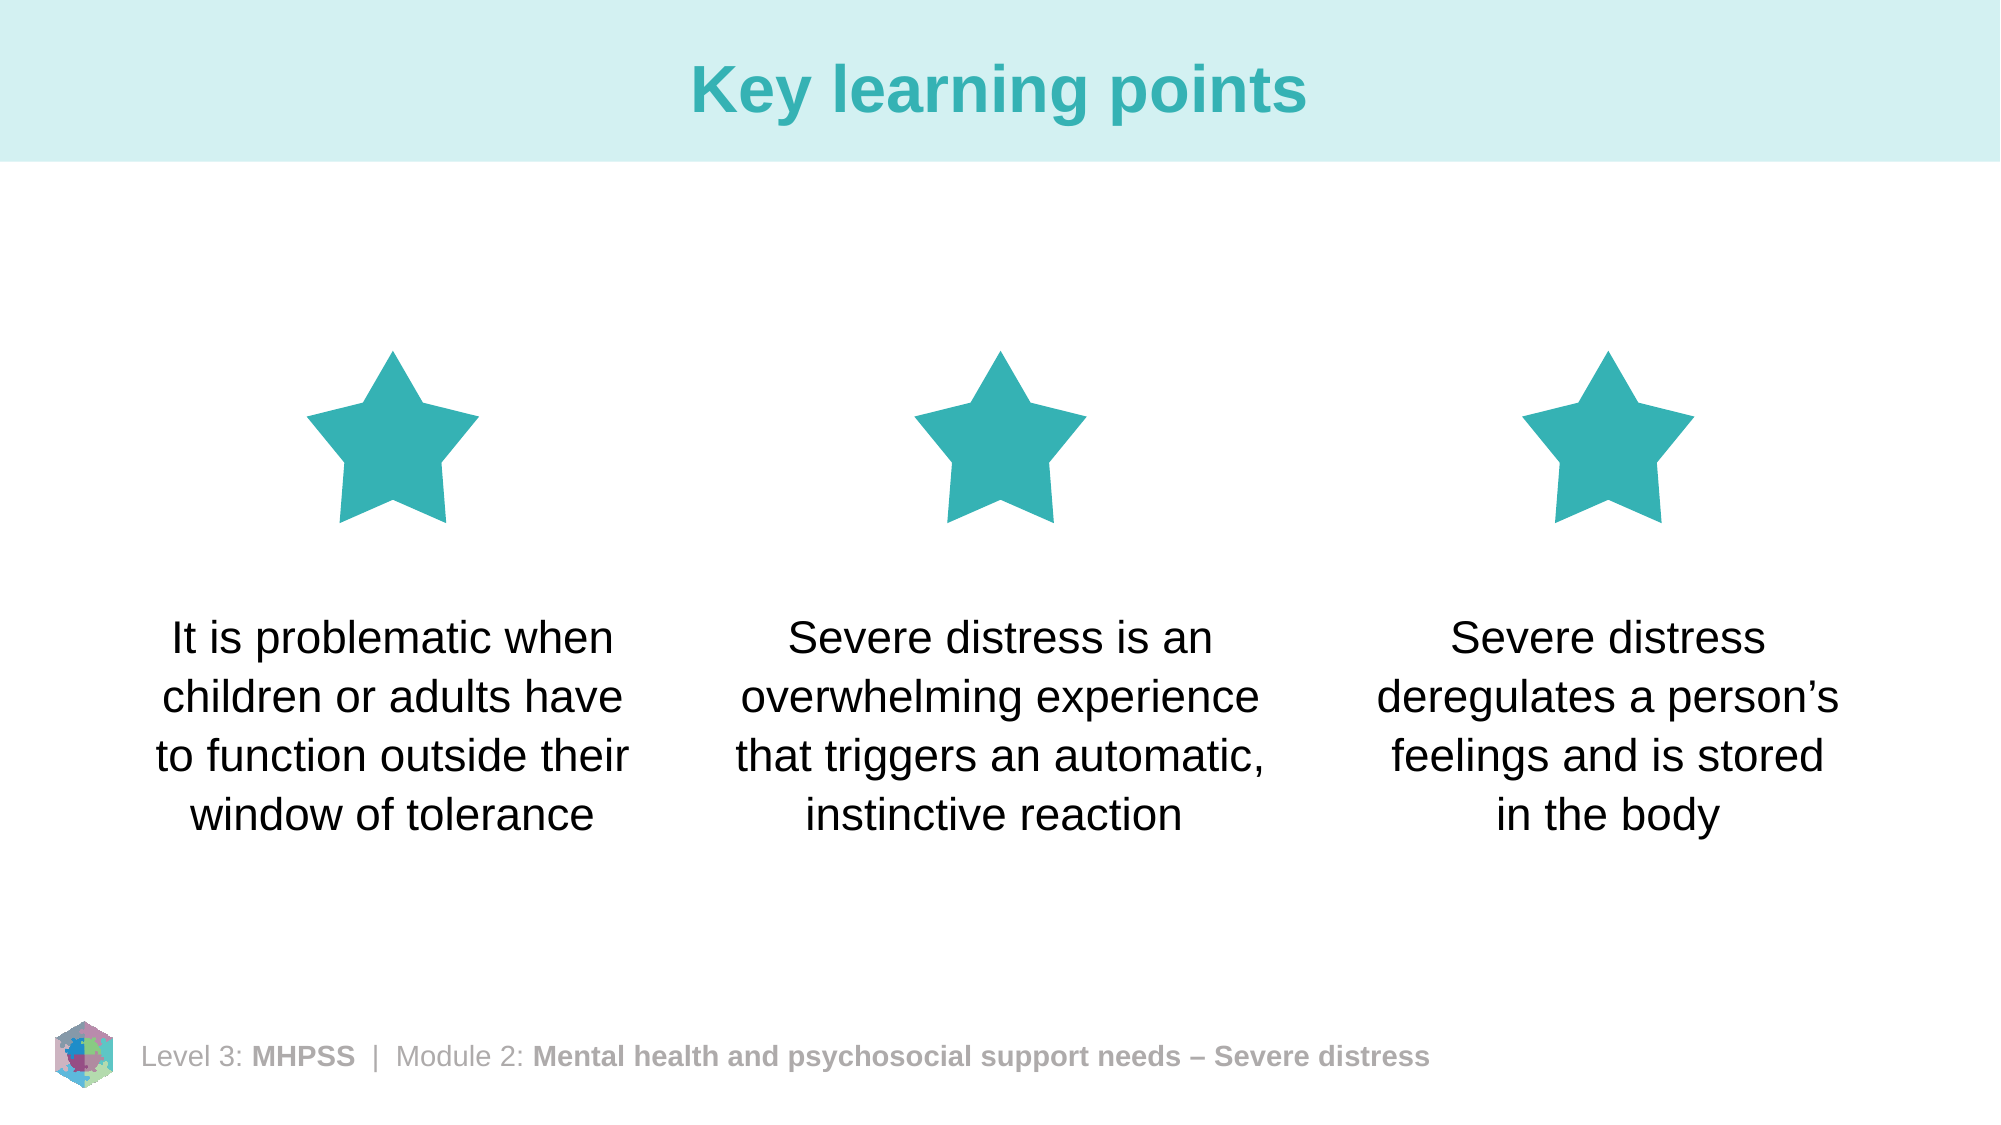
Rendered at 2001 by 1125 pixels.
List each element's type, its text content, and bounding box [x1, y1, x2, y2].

text_box [306, 350, 480, 524]
text_box Severe distress is an overwhelming experience that triggers an automatic, instinctive reaction [709, 596, 1292, 847]
title Key learning points [137, 19, 1863, 163]
text_box [914, 350, 1087, 524]
text_box It is problematic when children or adults have to function outside their window of tolerance [137, 596, 649, 847]
picture [55, 1021, 113, 1088]
text_box [1522, 350, 1695, 524]
text_box Severe distress deregulates a person’s feelings and is stored in the body [1354, 596, 1863, 847]
